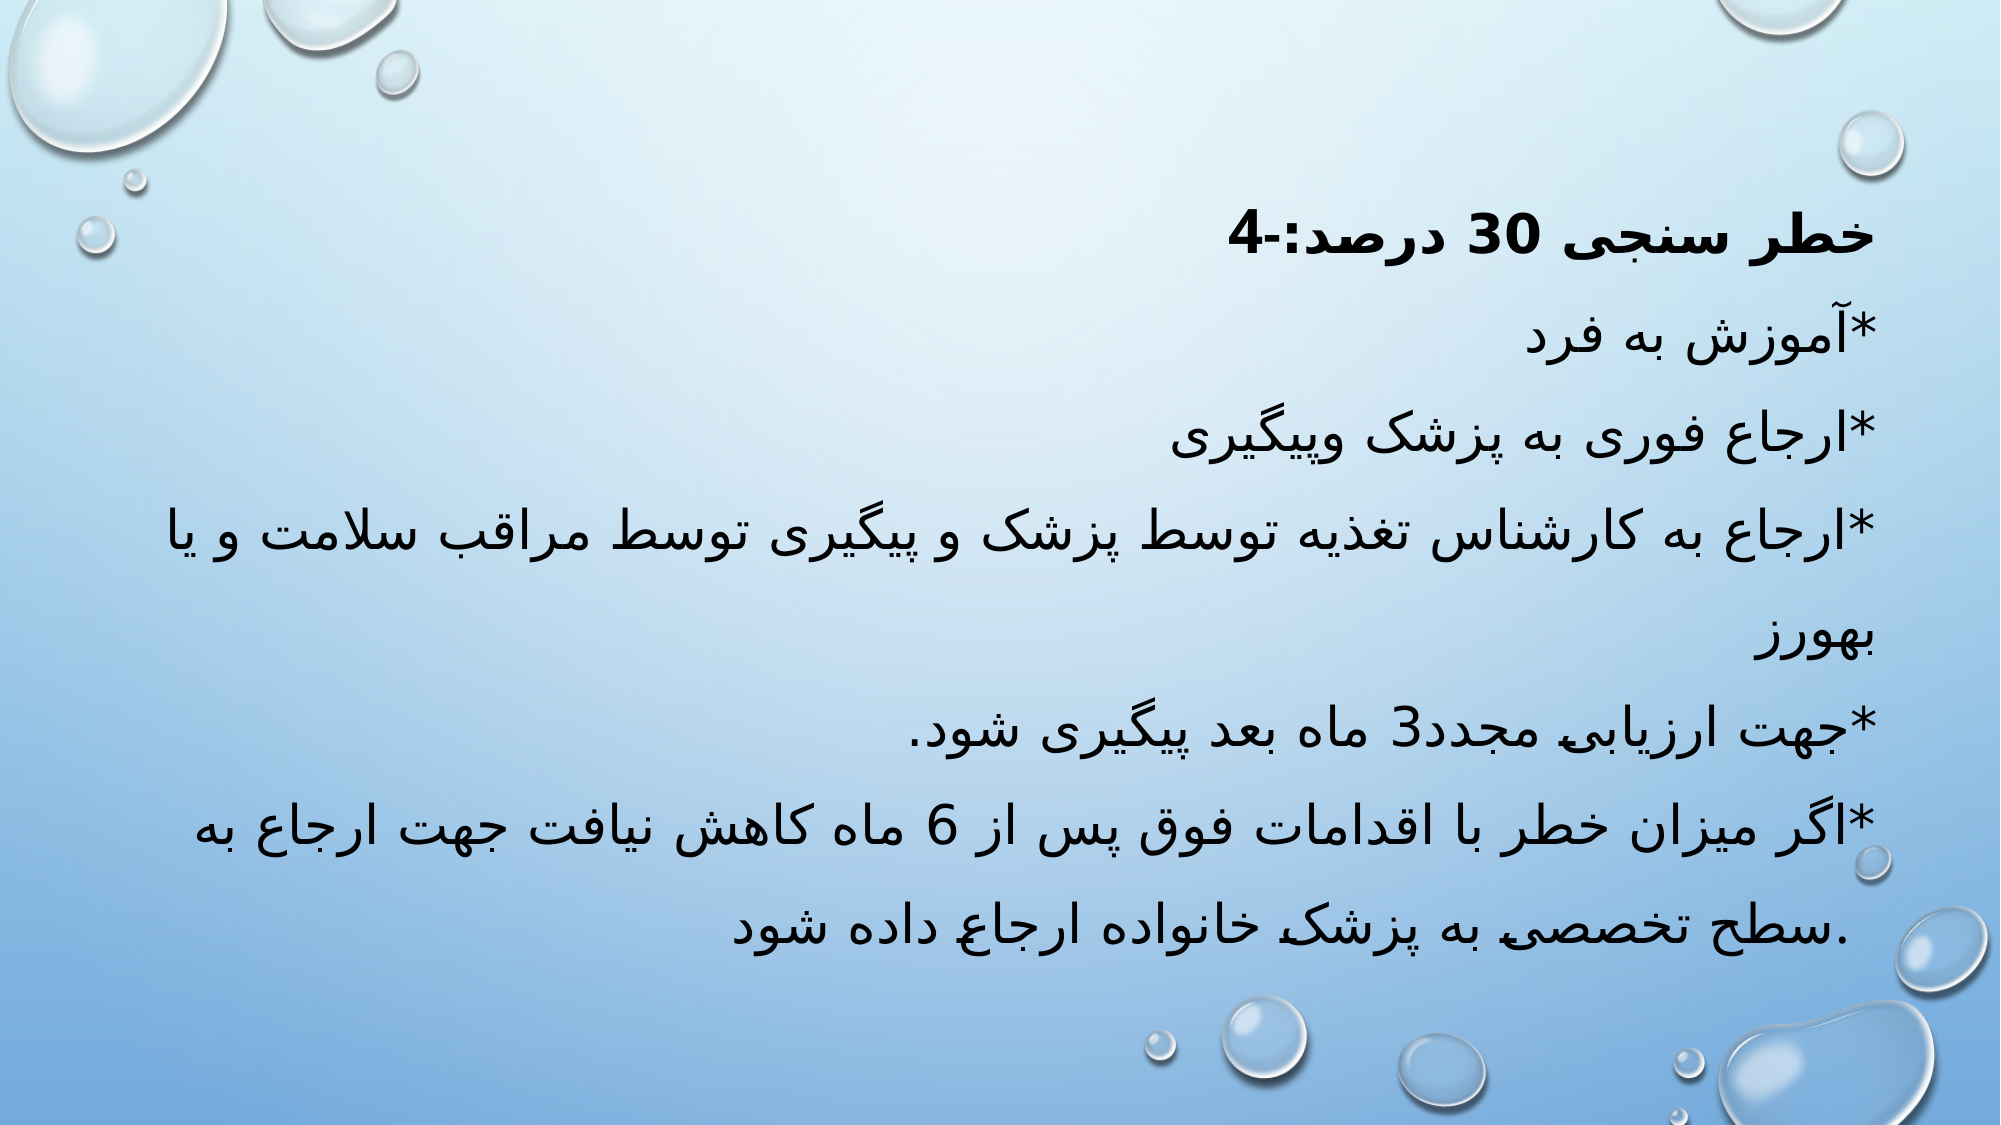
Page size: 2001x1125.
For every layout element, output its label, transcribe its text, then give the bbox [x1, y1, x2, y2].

picture [0, 0, 2000, 1125]
title 4-خطر سنجی 30 درصد: *آموزش به فرد *ارجاع فوری به پزشک وپیگیری *ارجاع به کارشناس تغذیه توسط پزشک و پیگیری توسط مراقب سلامت و یا بهورز *جهت ارزیابی مجدد3 ماه بعد پیگیری شود. *اگر میزان خطر با اقدامات فوق پس از 6 ماه کاهش نیافت جهت ارجاع به سطح تخصصی به پزشک خانواده ارجاع داده شود. [53, 143, 1894, 1125]
